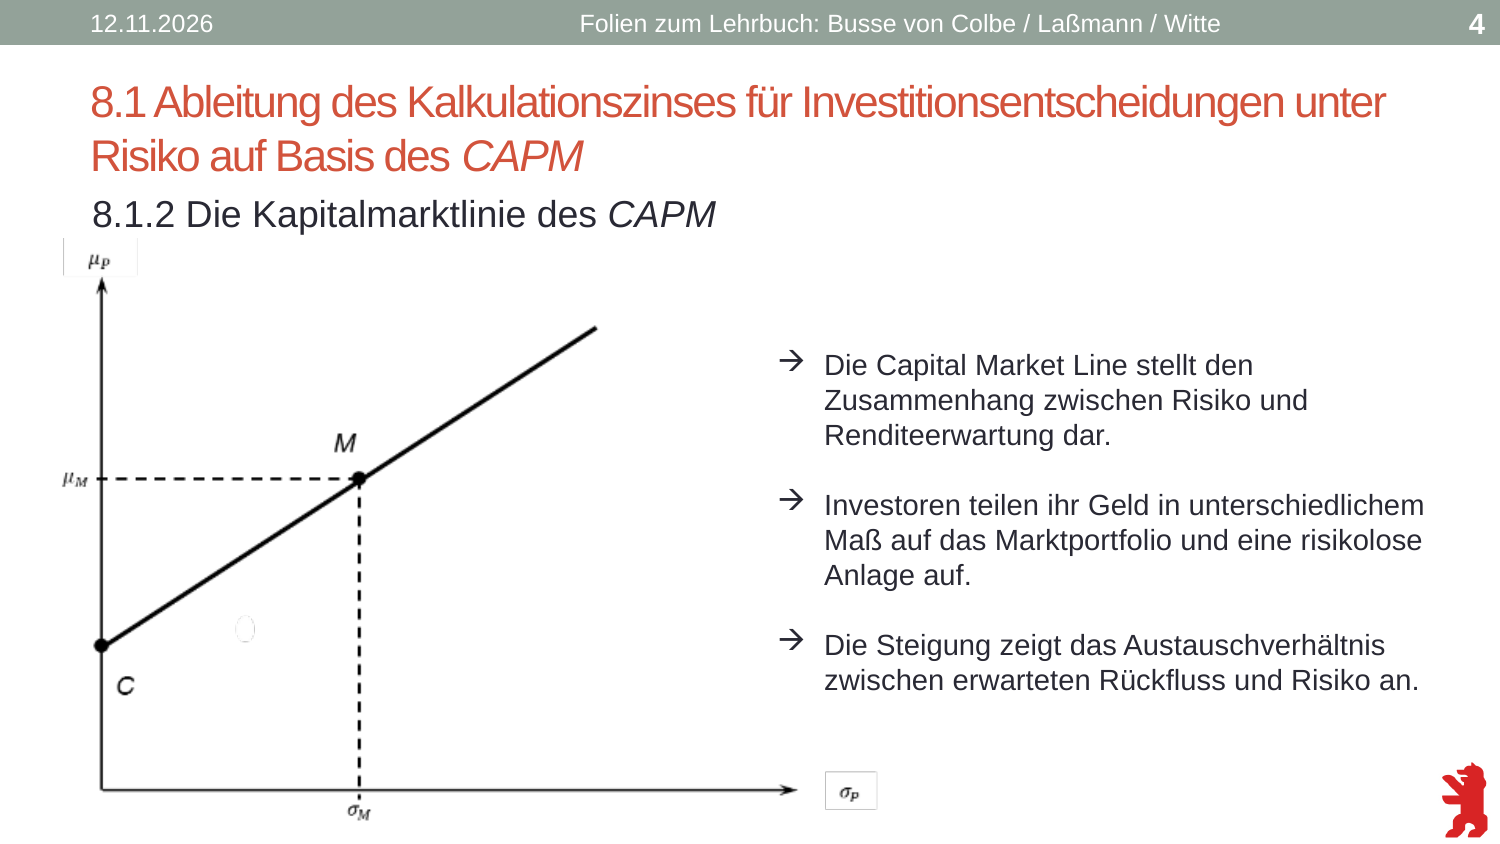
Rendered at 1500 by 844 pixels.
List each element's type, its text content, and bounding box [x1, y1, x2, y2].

text_box Die Capital Market Line stellt den Zusammenhang zwischen Risiko und Renditeerwartung dar. Investoren teilen ihr Geld in unterschiedlichem Maß auf das Marktportfolio und eine risikolose Anlage auf. Die Steigung zeigt das Austauschverhältnis zwischen erwarteten Rückfluss und Risiko an. [890, 339, 1449, 704]
text_box 8.1.2 Die Kapitalmarktlinie des CAPM [77, 182, 731, 235]
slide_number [75, 2, 550, 43]
title 8.1 Ableitung des Kalkulationszinses für Investitionsentscheidungen unter Risiko auf Basis des CAPM [75, 65, 1425, 188]
picture [1434, 760, 1500, 844]
slide_number 4 [1325, 2, 1500, 43]
footer Folien zum Lehrbuch: Busse von Colbe / Laßmann / Witte [562, 2, 1238, 43]
picture [38, 238, 882, 827]
